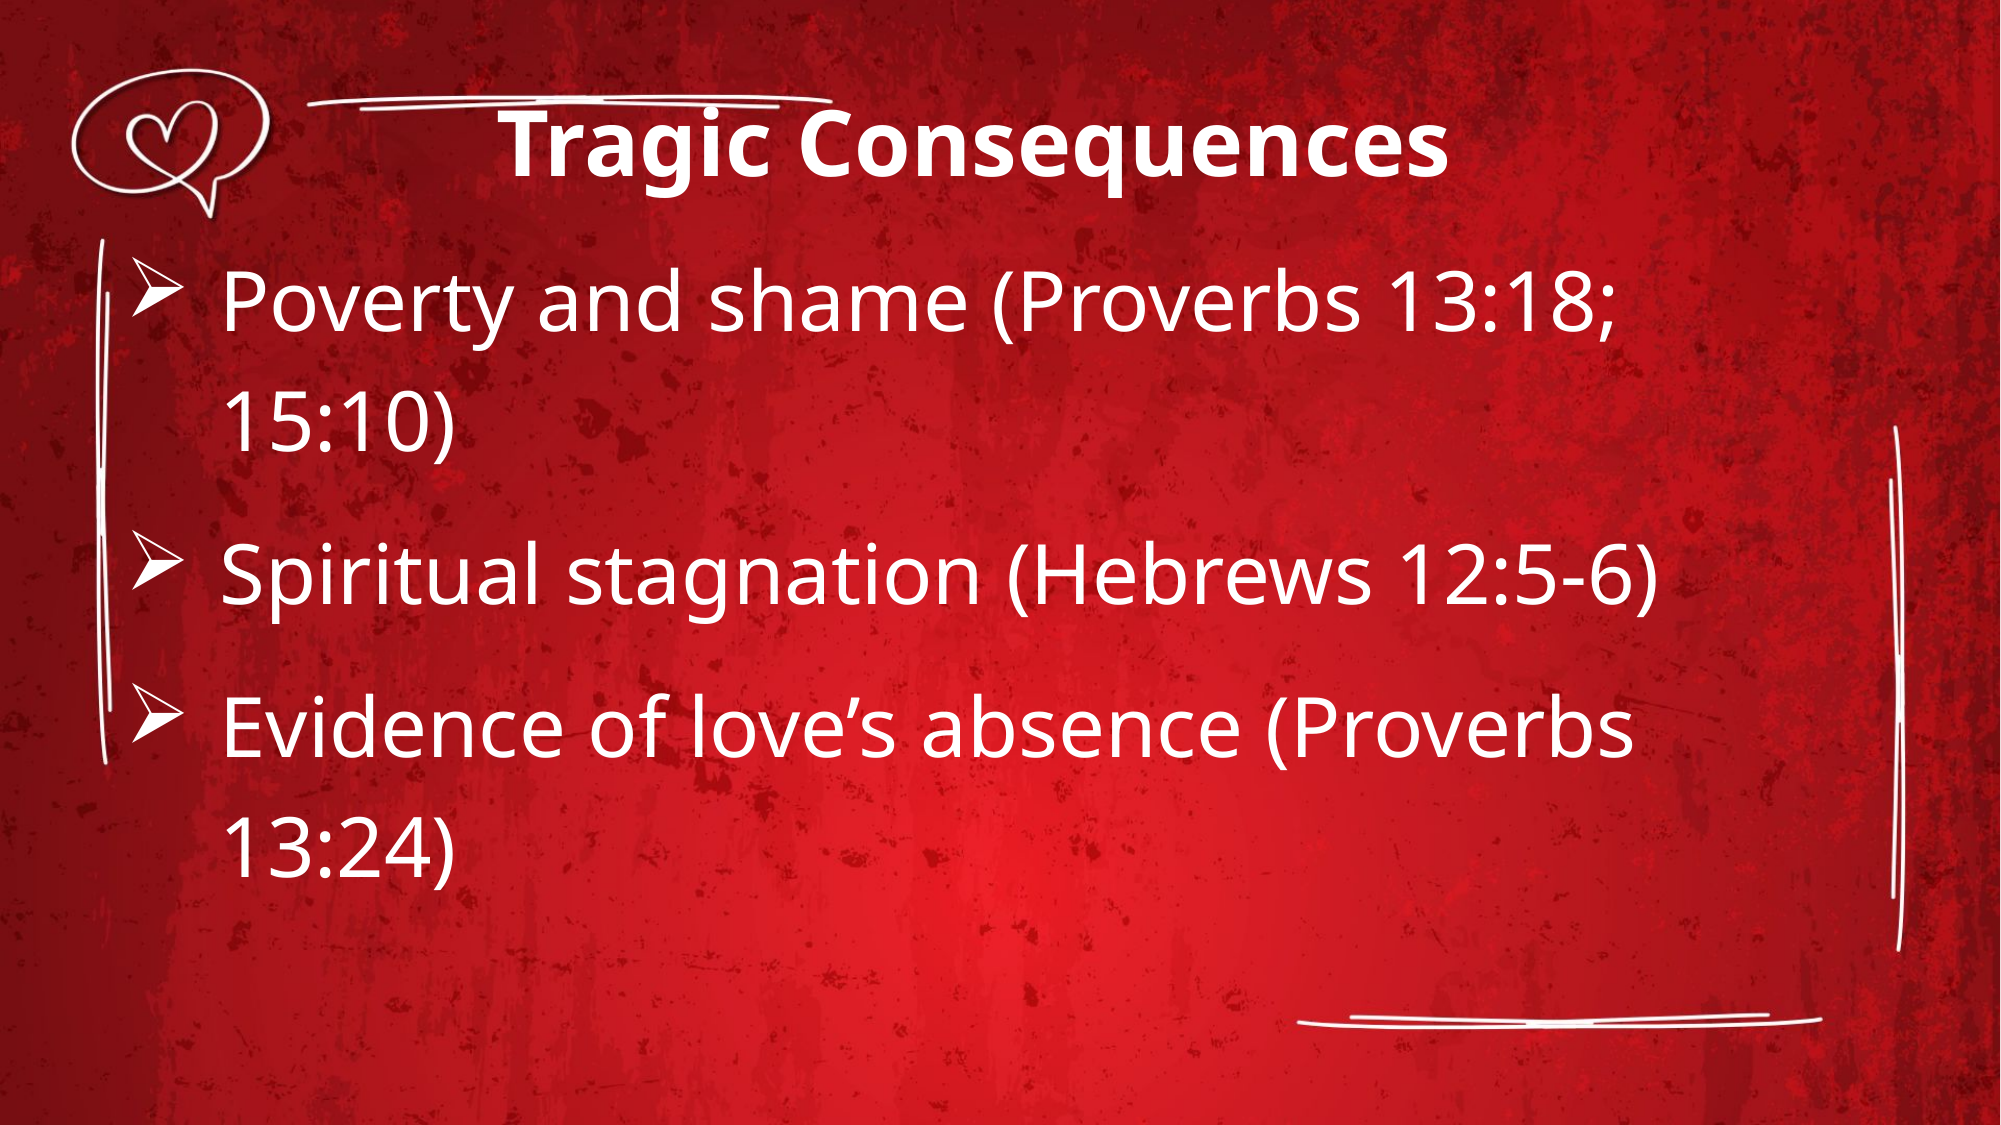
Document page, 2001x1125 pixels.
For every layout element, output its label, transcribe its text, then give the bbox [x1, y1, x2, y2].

picture [0, 0, 2001, 1125]
list Tragic Consequences Poverty and shame (Proverbs 13:18; 15:10) Spiritual stagnation (Hebrews 12:5-6) Evidence of love’s absence (Proverbs 13:24) [110, 140, 1762, 816]
